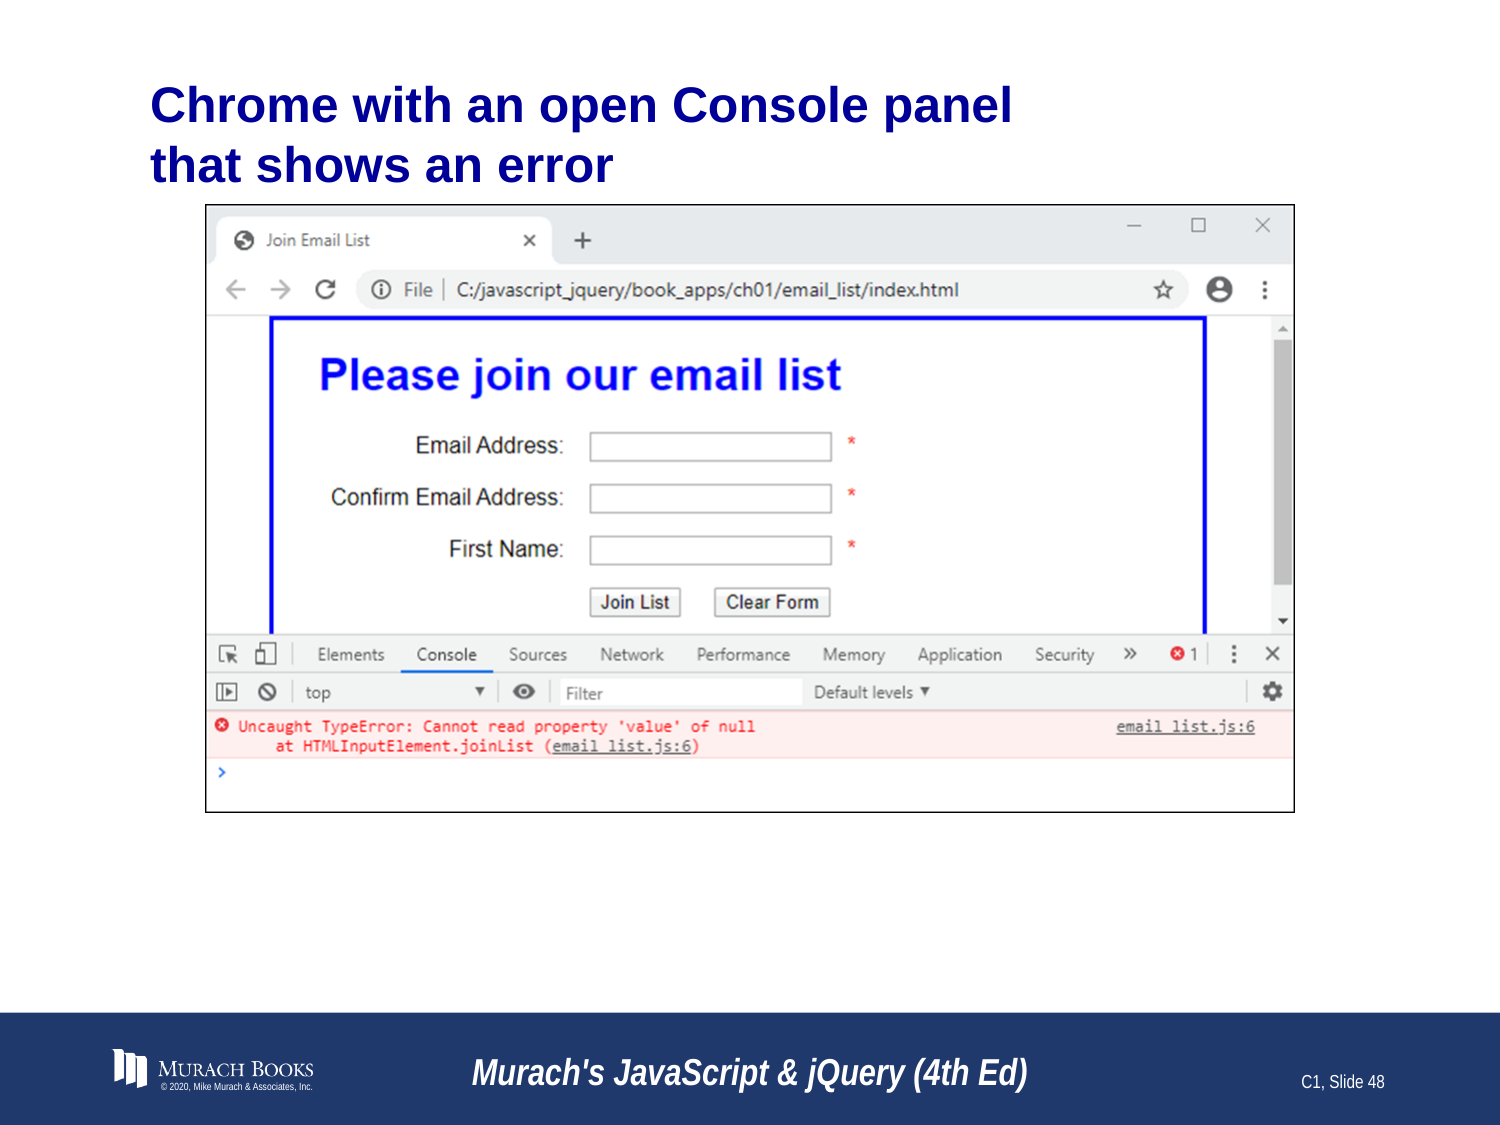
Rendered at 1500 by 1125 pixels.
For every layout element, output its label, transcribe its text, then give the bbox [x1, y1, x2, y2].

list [205, 204, 1295, 813]
slide_number Murach's JavaScript & jQuery (4th Ed) [463, 1025, 1050, 1100]
title Chrome with an open Console panel that shows an error [150, 72, 1350, 194]
slide_number C1, Slide 48 [1087, 1025, 1400, 1100]
footer © 2020, Mike Murach & Associates, Inc. [12, 1025, 463, 1100]
